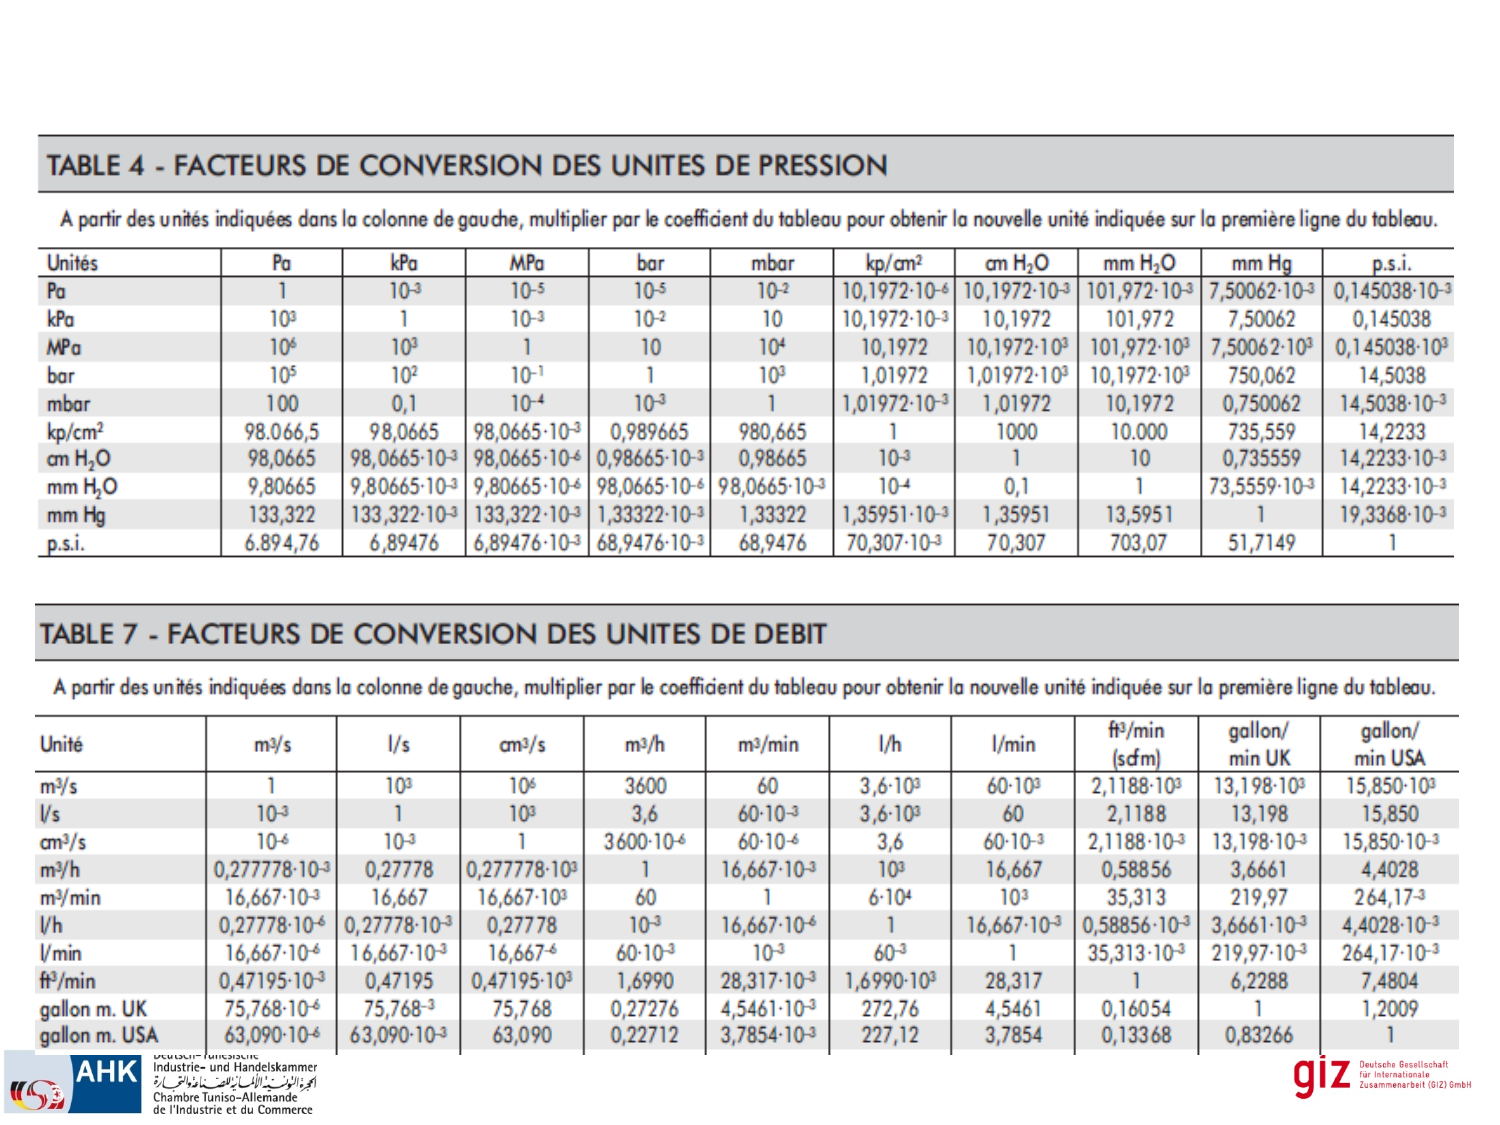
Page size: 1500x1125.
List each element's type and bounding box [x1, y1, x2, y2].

picture [34, 128, 1454, 563]
picture [3, 597, 1500, 1125]
